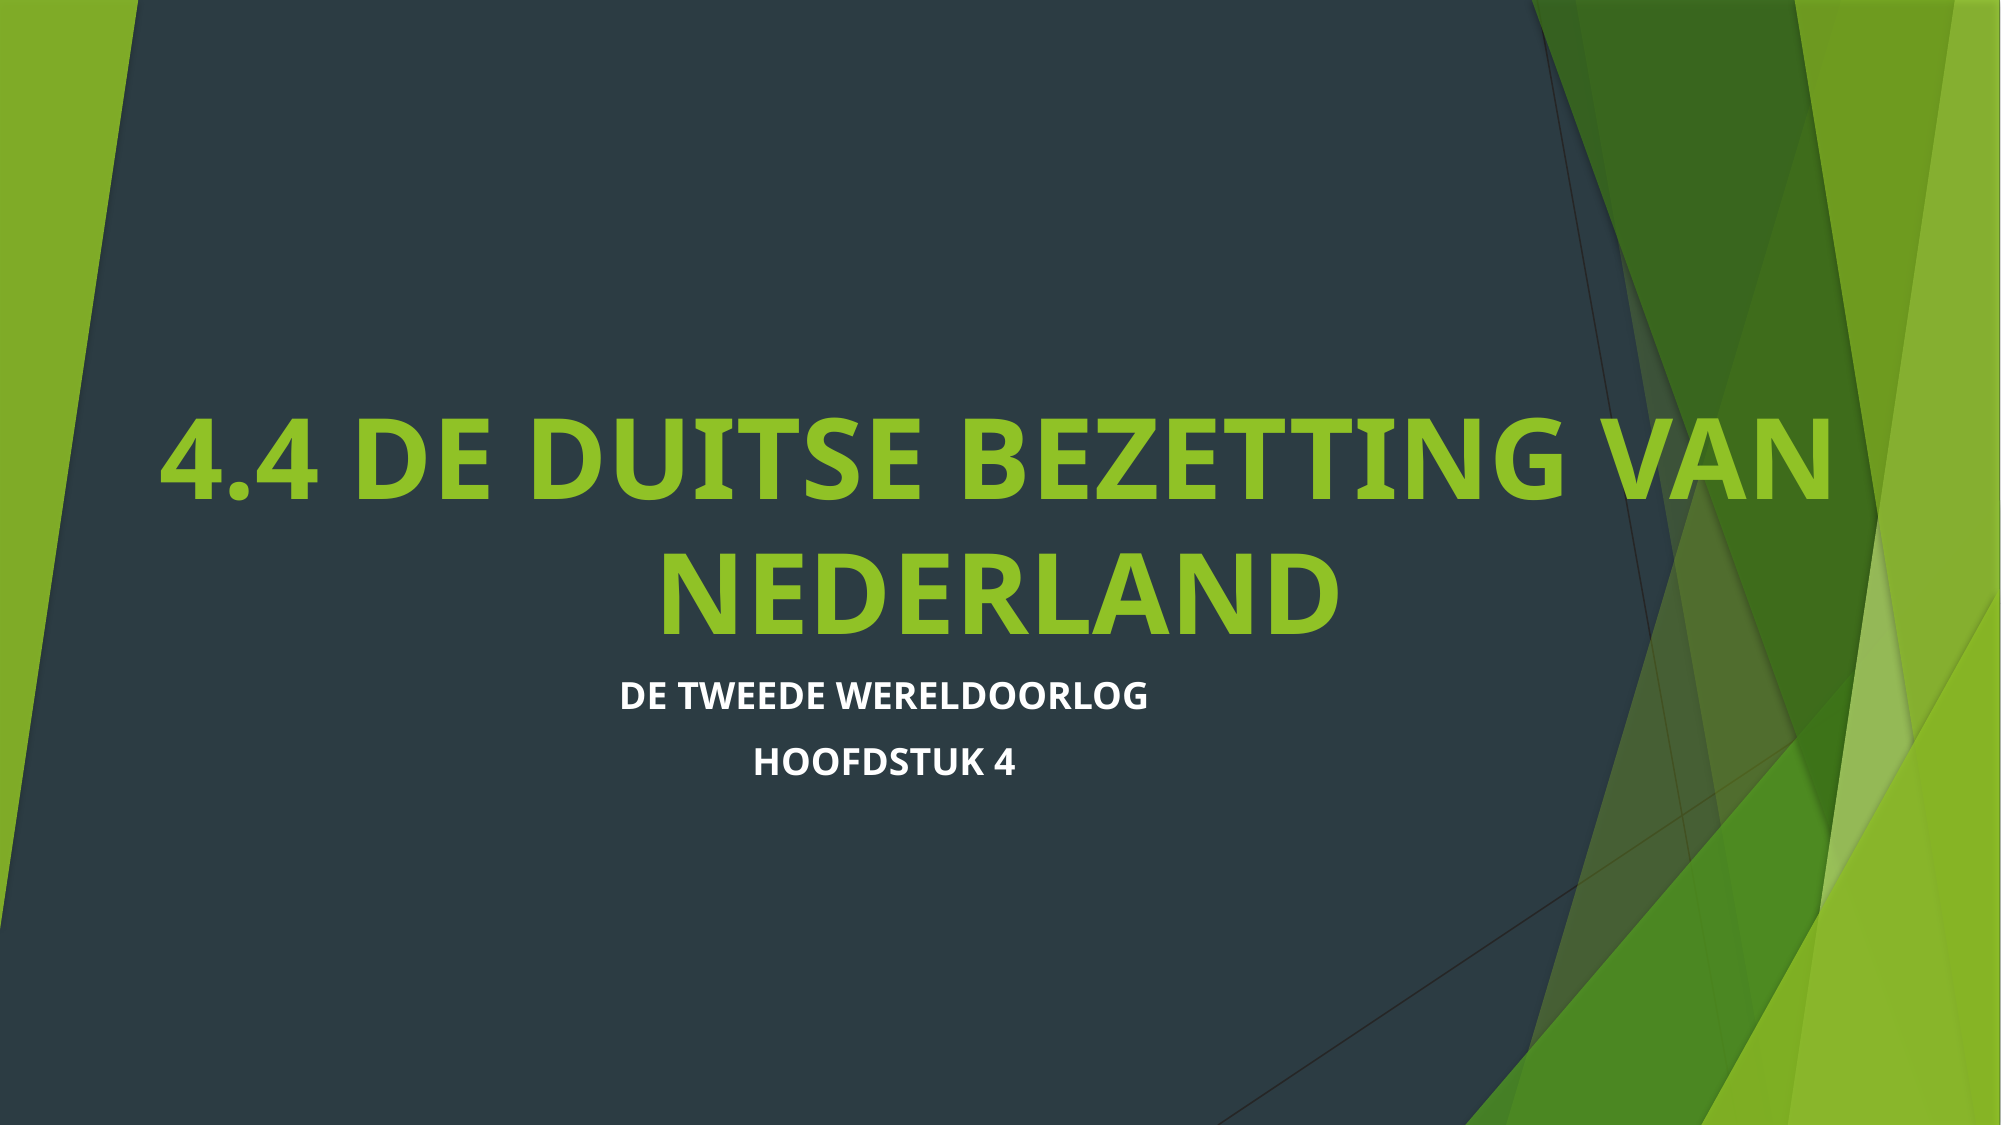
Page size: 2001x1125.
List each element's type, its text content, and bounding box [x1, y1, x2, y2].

subtitle DE TWEEDE WERELDOORLOG HOOFDSTUK 4 [247, 664, 1522, 845]
title 4.4 DE DUITSE BEZETTING VAN NEDERLAND [0, 394, 2000, 665]
